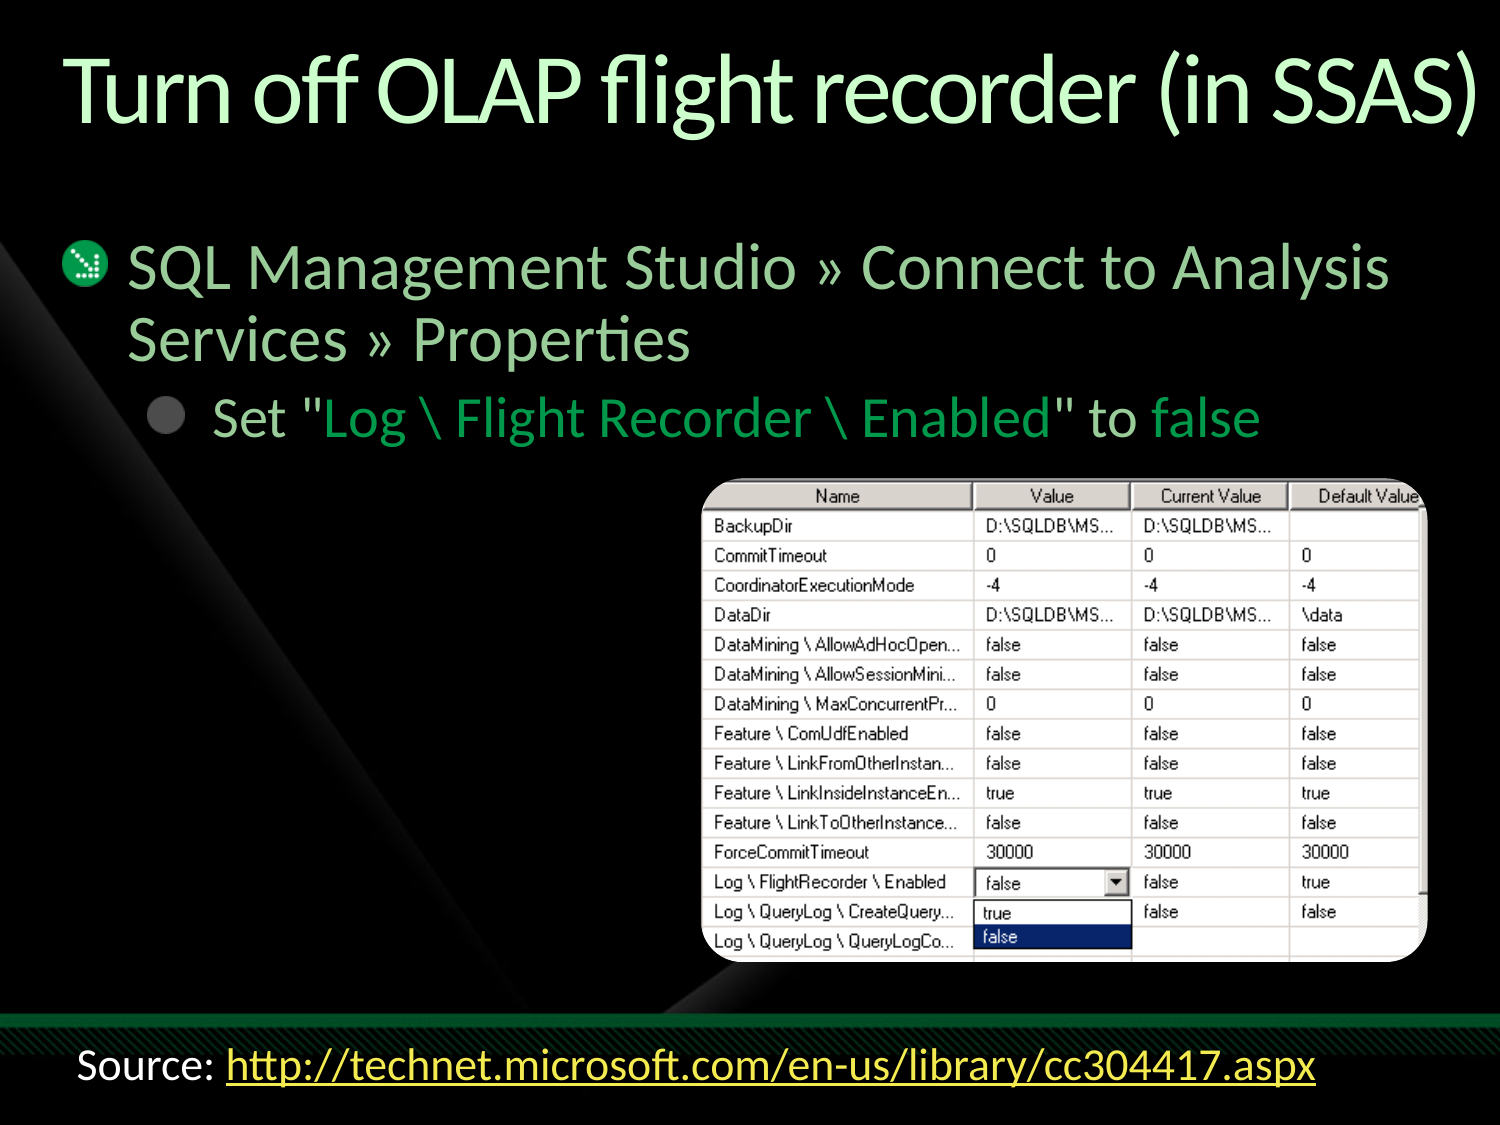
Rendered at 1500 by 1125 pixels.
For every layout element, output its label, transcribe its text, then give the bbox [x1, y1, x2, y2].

list SQL Management Studio » Connect to Analysis Services » Properties Set "Log \ Flight Recorder \ Enabled" to false [62, 231, 1438, 980]
picture [0, 0, 1500, 1125]
text_box Source: http://technet.microsoft.com/en-us/library/cc304417.aspx [61, 1026, 1342, 1097]
title Turn off OLAP flight recorder (in SSAS) [62, 37, 1500, 256]
picture [147, 396, 185, 434]
picture [700, 478, 1428, 963]
